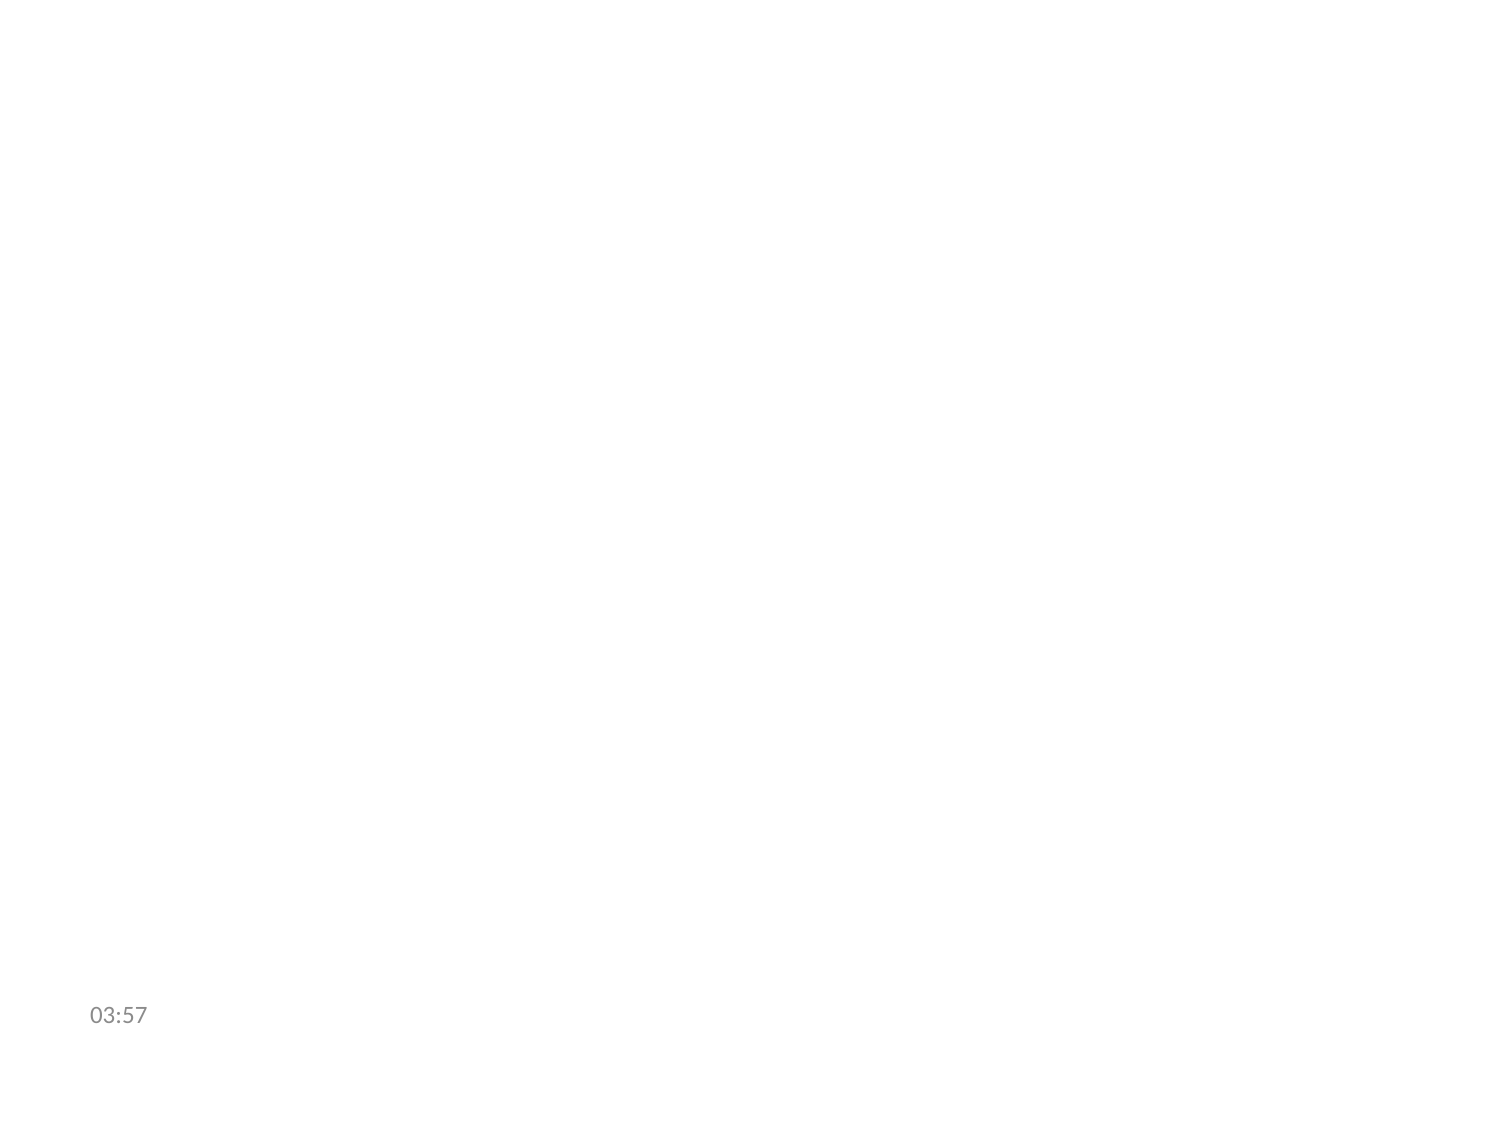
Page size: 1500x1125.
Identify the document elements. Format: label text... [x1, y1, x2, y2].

text_box 15:35 [75, 983, 425, 1044]
